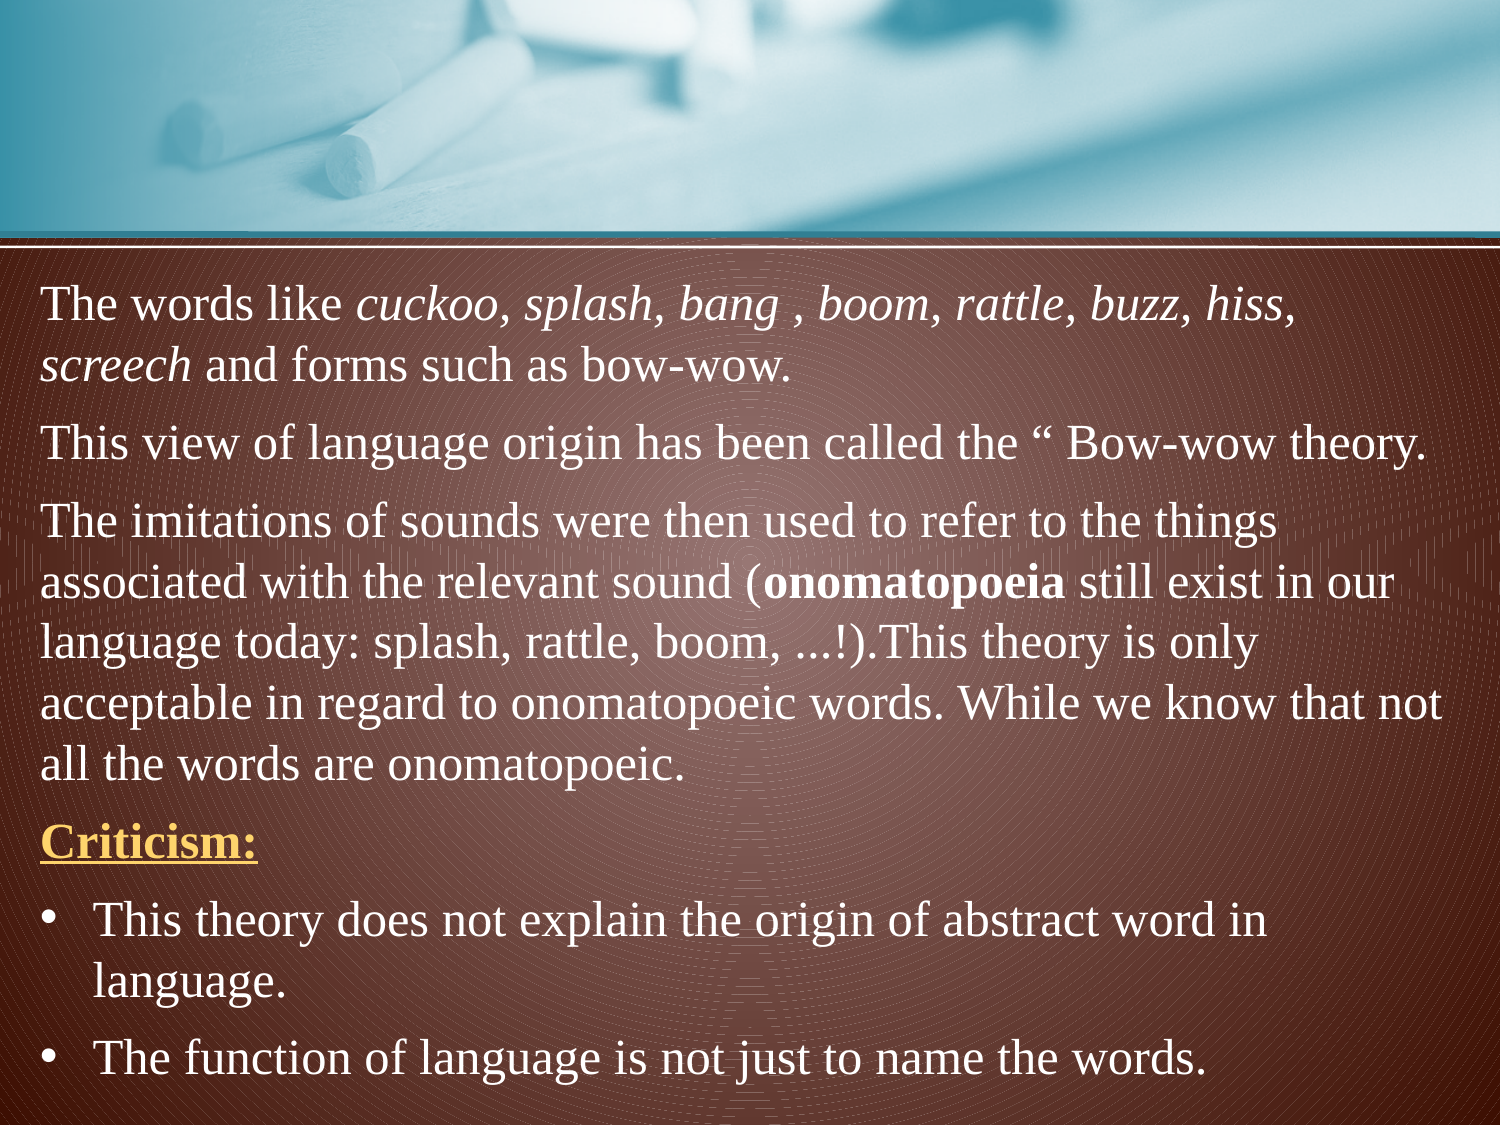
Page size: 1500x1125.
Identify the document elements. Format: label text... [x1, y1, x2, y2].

list The words like cuckoo, splash, bang , boom, rattle, buzz, hiss, screech and forms such as bow-wow. This view of language origin has been called the “ Bow-wow theory. The imitations of sounds were then used to refer to the things associated with the relevant sound (onomatopoeia still exist in our language today: splash, rattle, boom, ...!).This theory is only acceptable in regard to onomatopoeic words. While we know that not all the words are onomatopoeic. Criticism: This theory does not explain the origin of abstract word in language. The function of language is not just to name the words. [24, 262, 1475, 1100]
